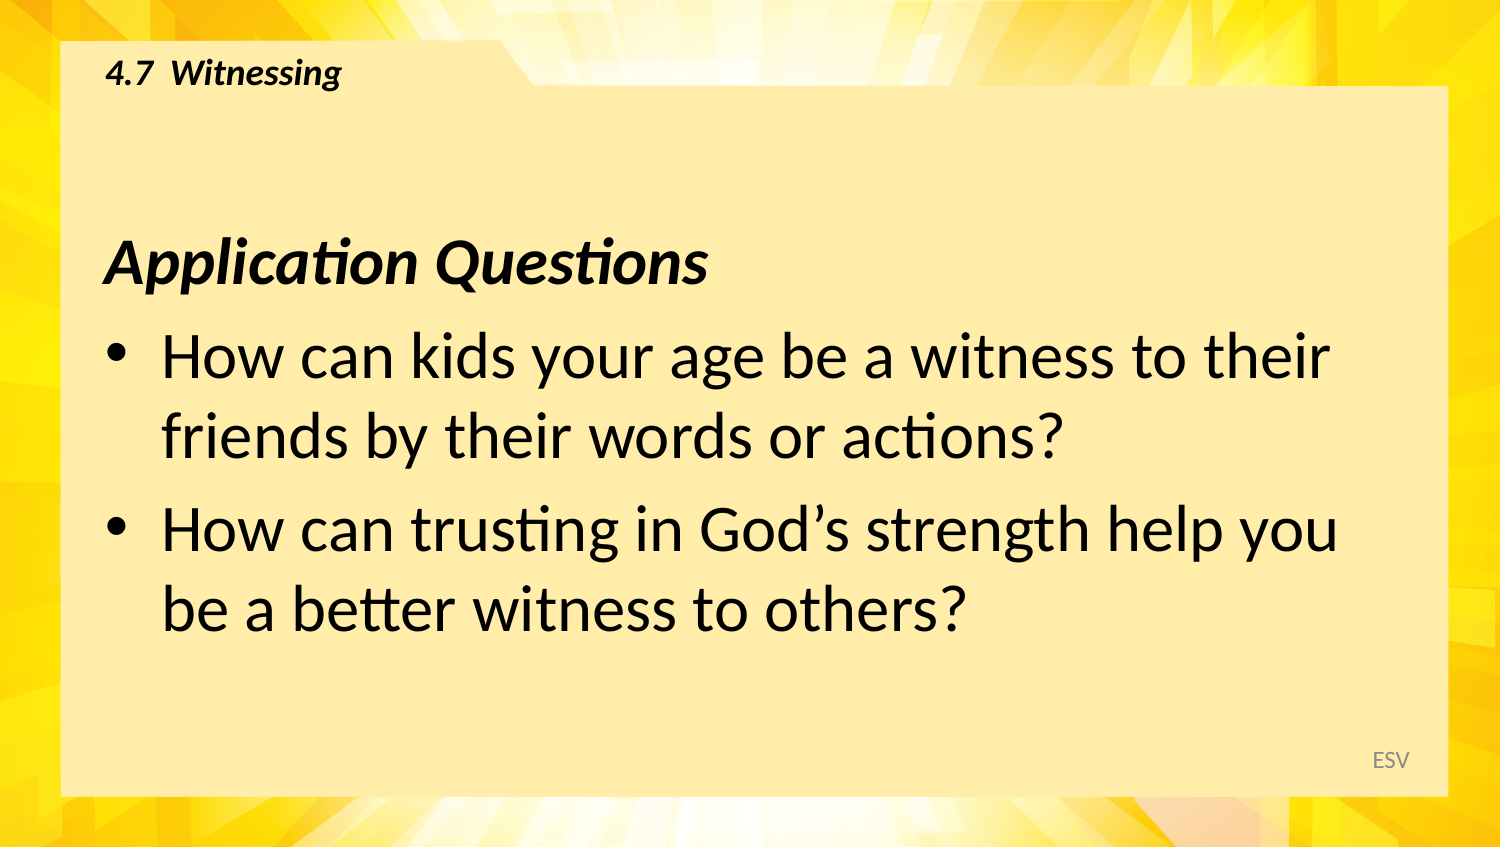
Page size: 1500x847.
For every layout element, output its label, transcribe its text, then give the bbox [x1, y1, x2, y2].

footer ESV [950, 736, 1425, 782]
list Application Questions How can kids your age be a witness to their friends by their words or actions? How can trusting in God’s strength help you be a better witness to others? [89, 141, 1403, 722]
picture [0, 0, 1500, 847]
title 4.7 Witnessing [89, 33, 1420, 108]
